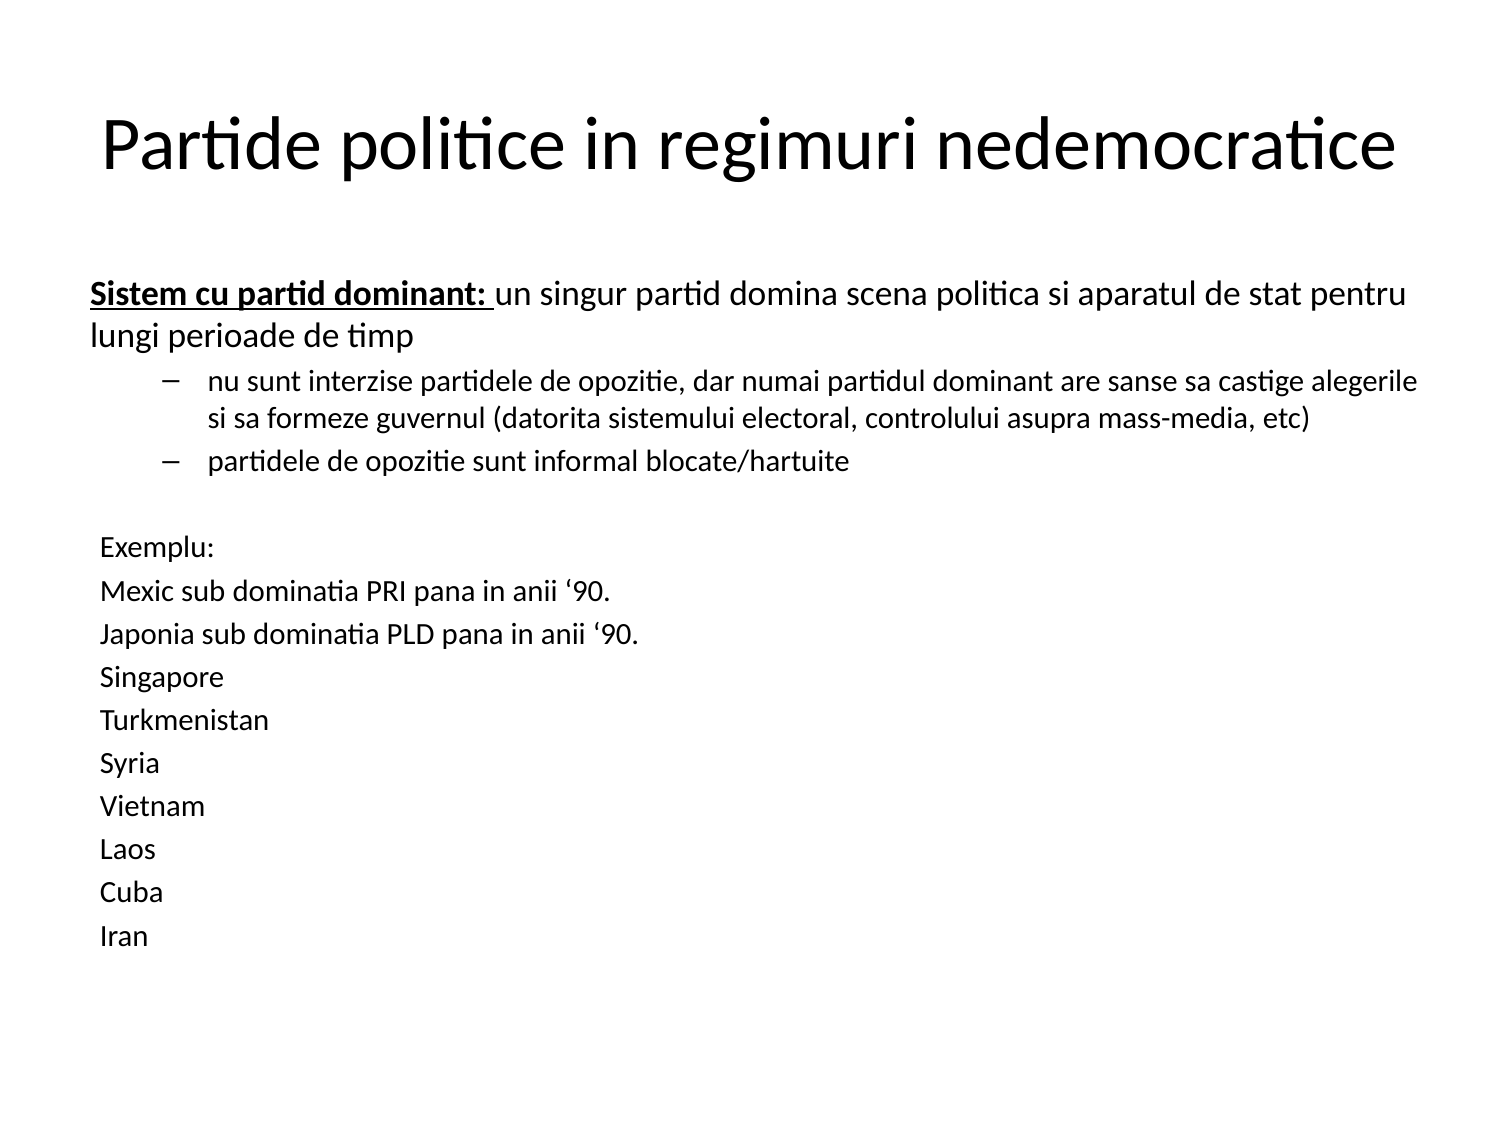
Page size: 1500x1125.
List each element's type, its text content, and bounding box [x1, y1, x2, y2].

list Sistem cu partid dominant: un singur partid domina scena politica si aparatul de stat pentru lungi perioade de timp nu sunt interzise partidele de opozitie, dar numai partidul dominant are sanse sa castige alegerile si sa formeze guvernul (datorita sistemului electoral, controlului asupra mass-media, etc) partidele de opozitie sunt informal blocate/hartuite Exemplu: Mexic sub dominatia PRI pana in anii ‘90. Japonia sub dominatia PLD pana in anii ‘90. Singapore Turkmenistan Syria Vietnam Laos Cuba Iran [75, 262, 1450, 1005]
title Partide politice in regimuri nedemocratice [75, 45, 1425, 233]
